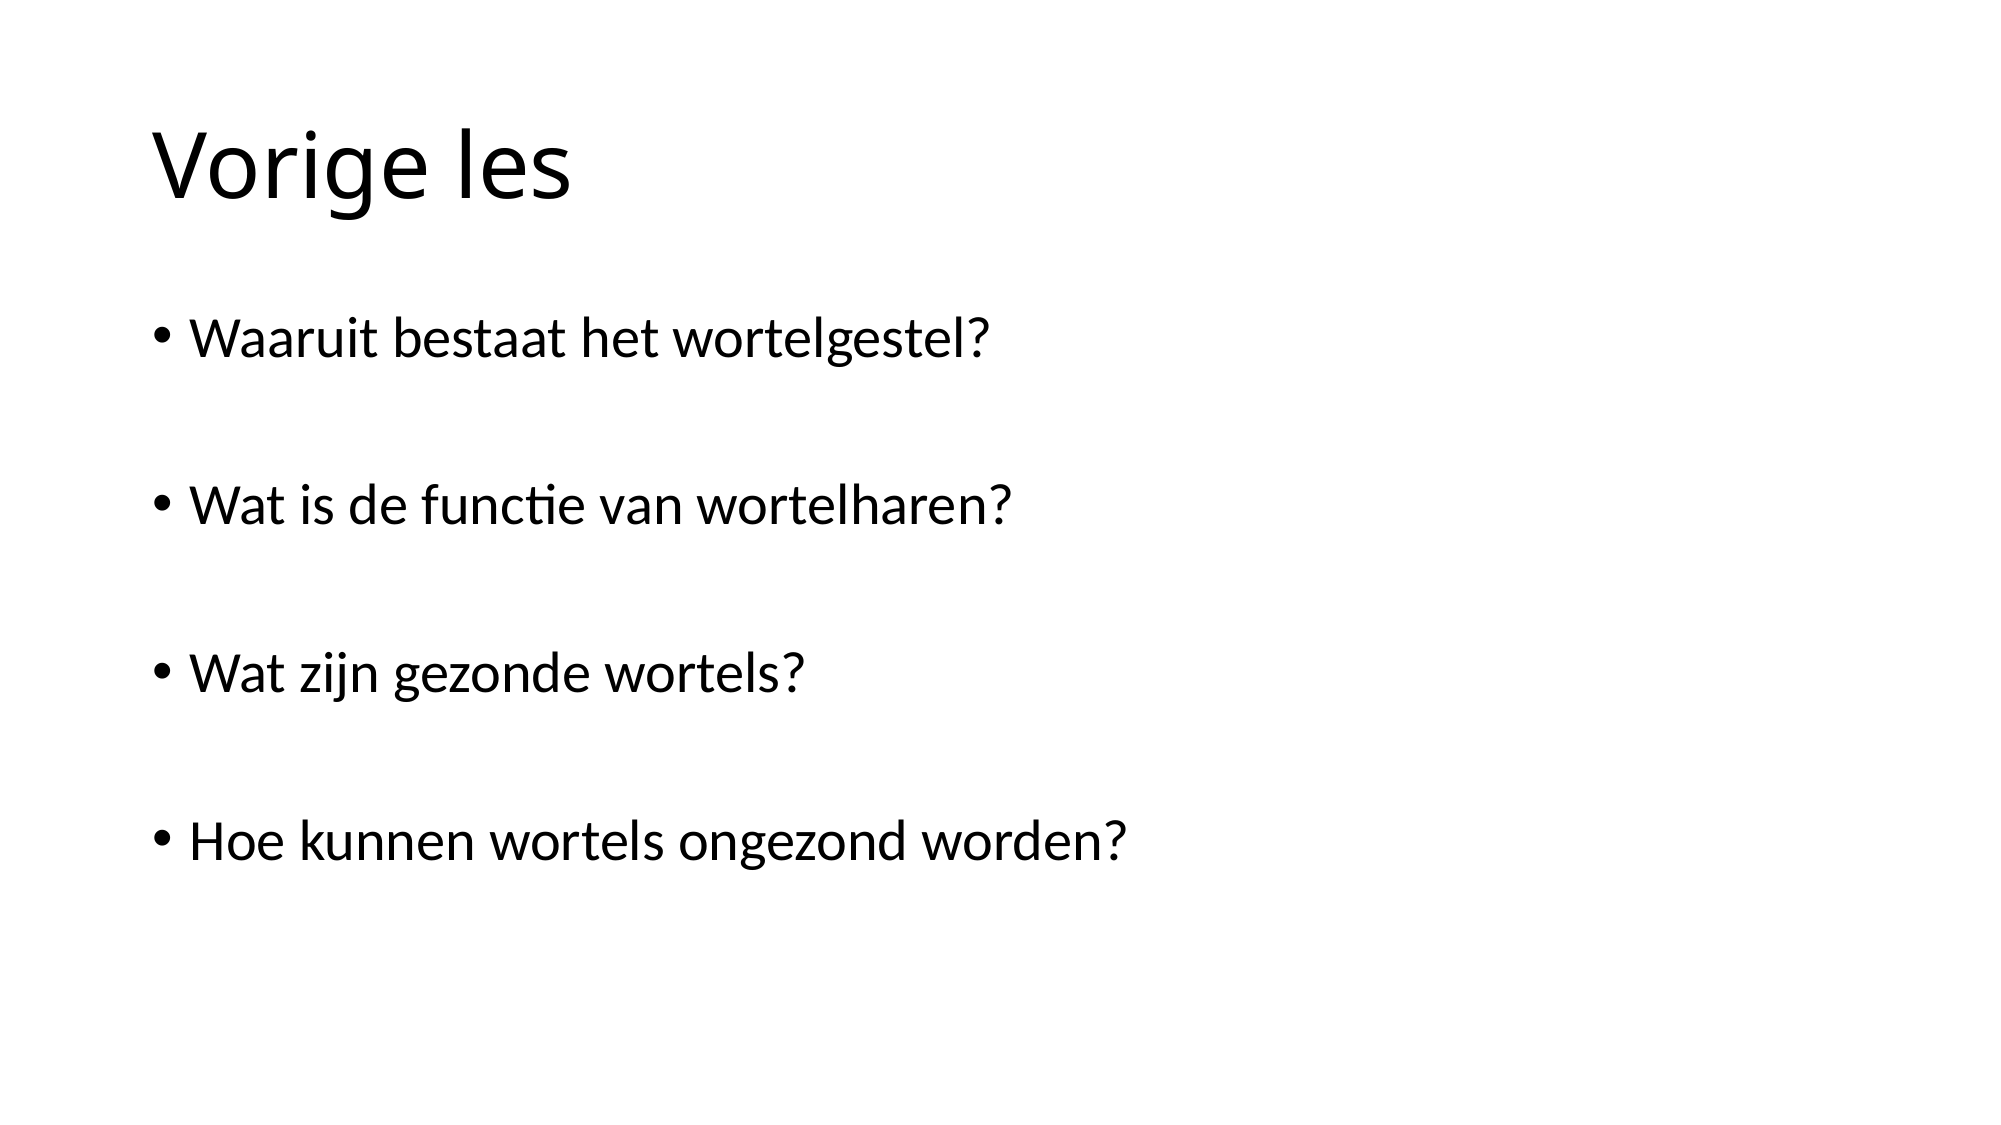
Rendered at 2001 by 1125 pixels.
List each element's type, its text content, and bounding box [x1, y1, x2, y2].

list Waaruit bestaat het wortelgestel? Wat is de functie van wortelharen? Wat zijn gezonde wortels? Hoe kunnen wortels ongezond worden? [137, 299, 1863, 1014]
title Vorige les [137, 59, 1863, 278]
